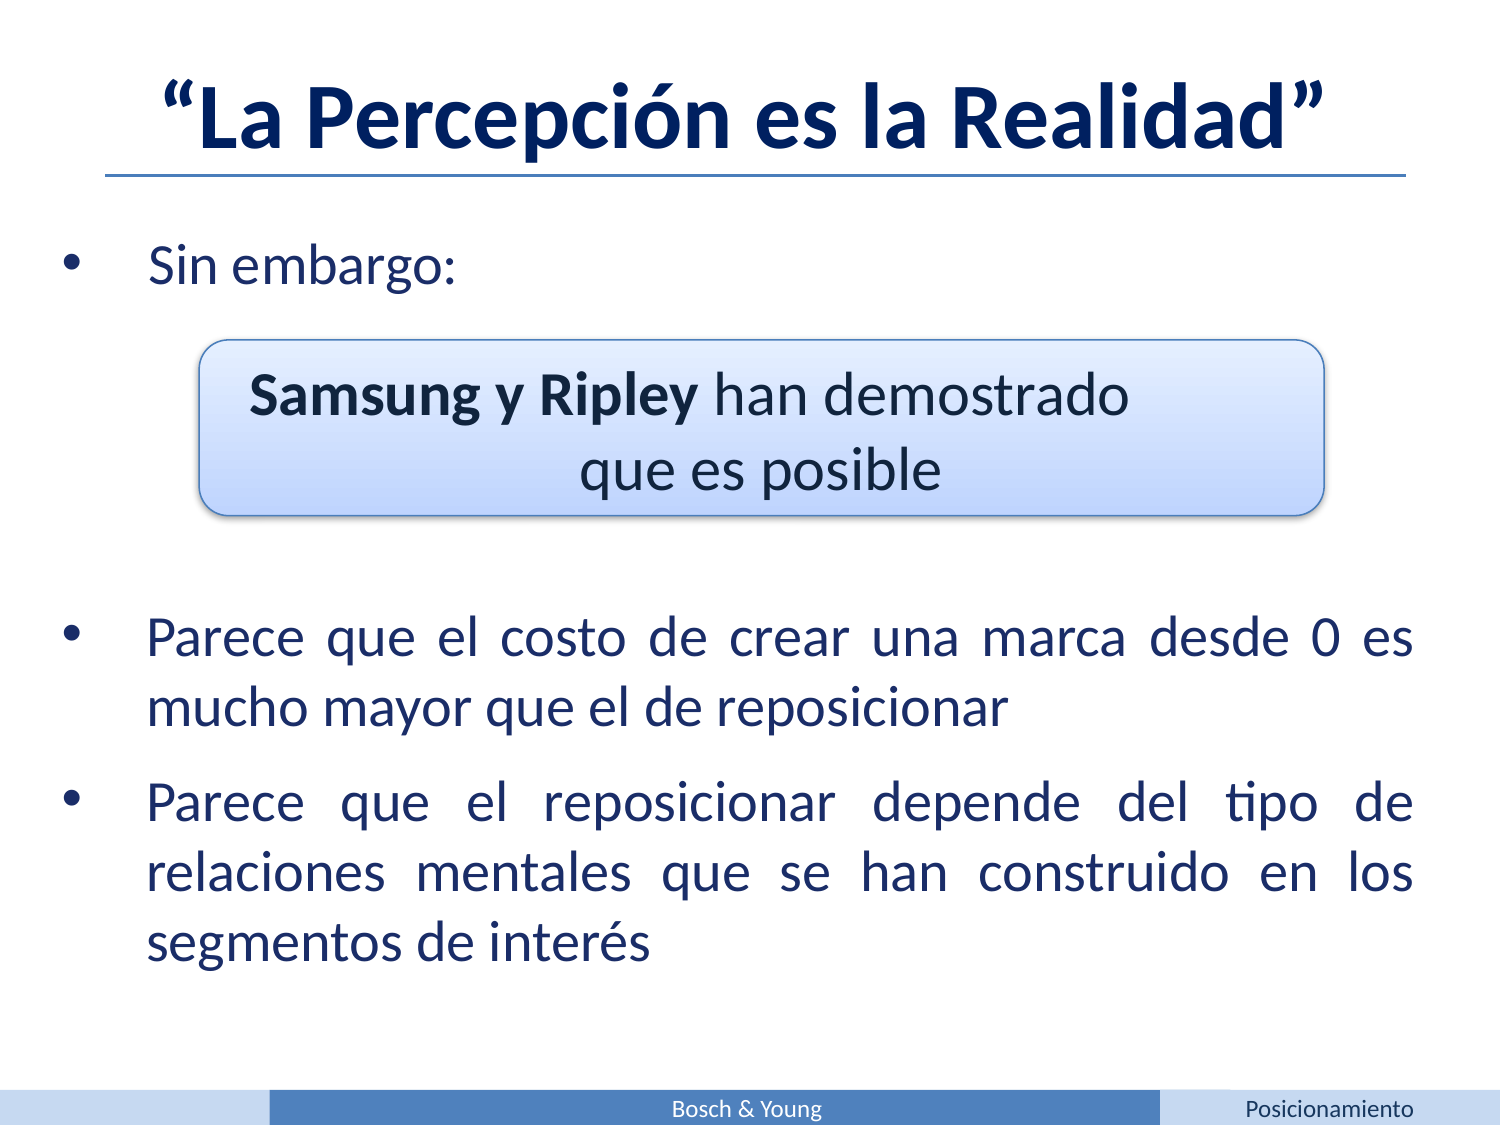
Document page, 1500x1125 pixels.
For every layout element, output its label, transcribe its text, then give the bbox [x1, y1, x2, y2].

text_box Bosch & Young [272, 1088, 1158, 1125]
text_box Parece que el costo de crear una marca desde 0 es mucho mayor que el de reposicionar Parece que el reposicionar depende del tipo de relaciones mentales que se han construido en los segmentos de interés [46, 590, 1430, 981]
text_box Samsung y Ripley han demostrado que es posible [198, 339, 1325, 517]
text_box [0, 1088, 272, 1125]
text_box “La Percepción es la Realidad” [58, 46, 1430, 175]
text_box Posicionamiento [1158, 1088, 1500, 1125]
text_box Sin embargo: [46, 218, 692, 304]
